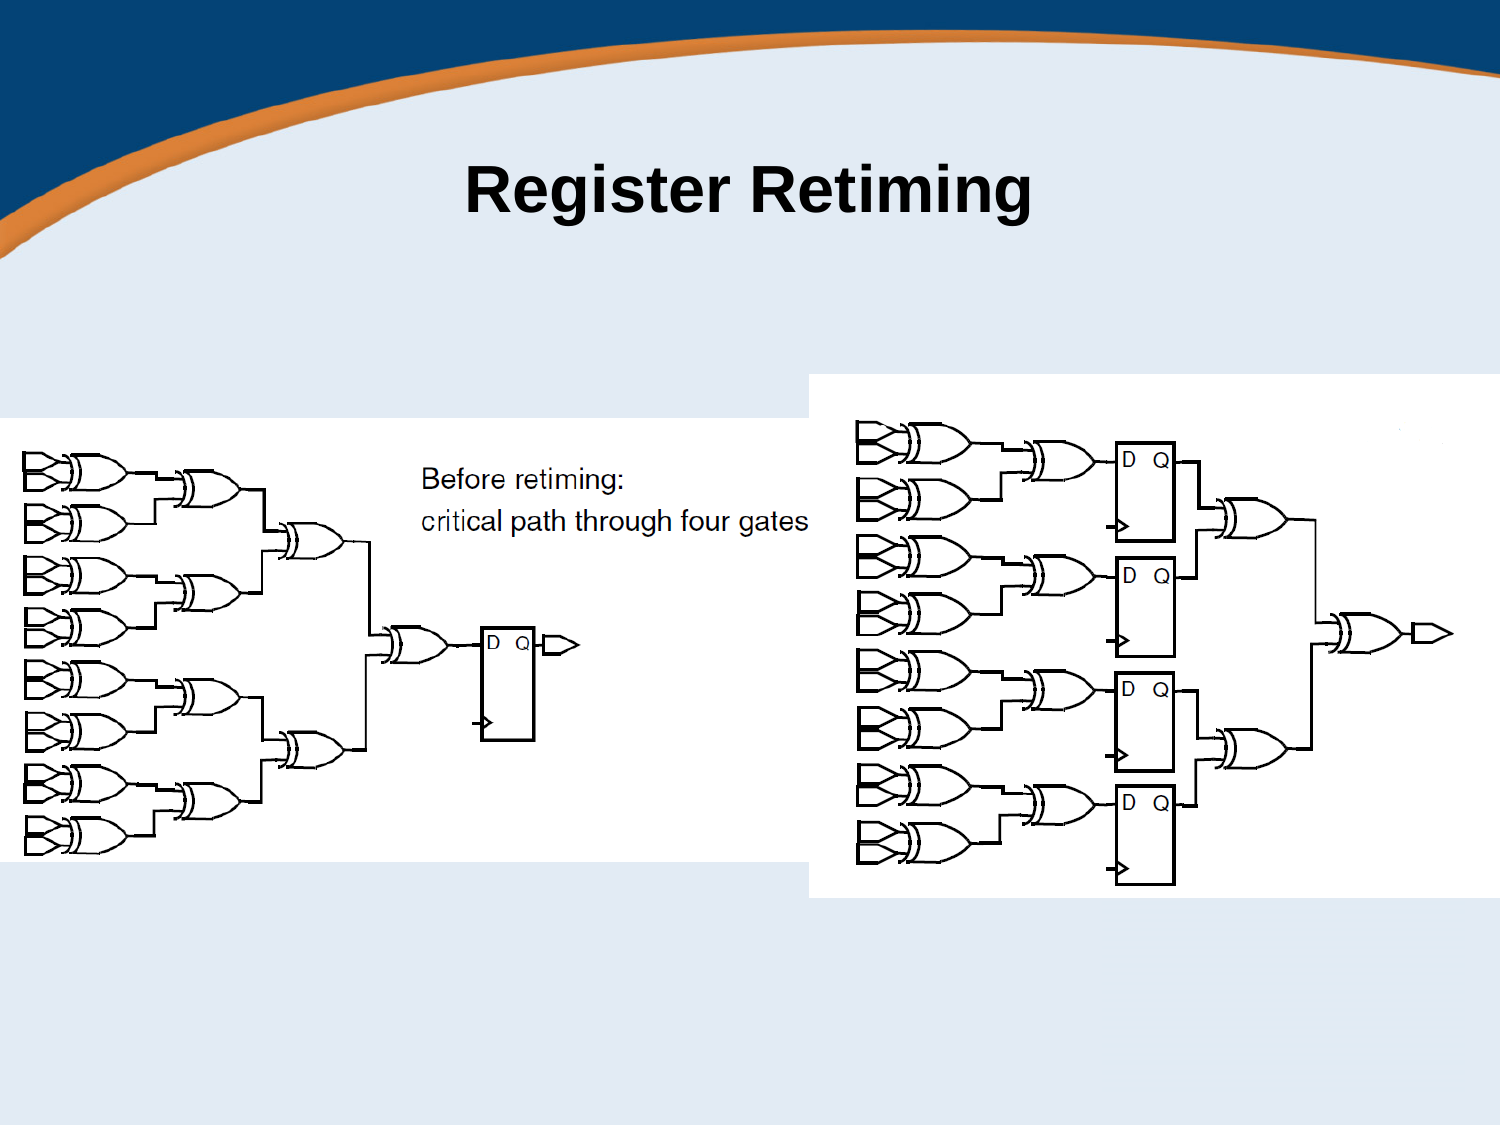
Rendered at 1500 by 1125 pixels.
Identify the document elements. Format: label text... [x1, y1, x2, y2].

picture [0, 0, 1500, 1125]
title Register Retiming [75, 92, 1425, 280]
